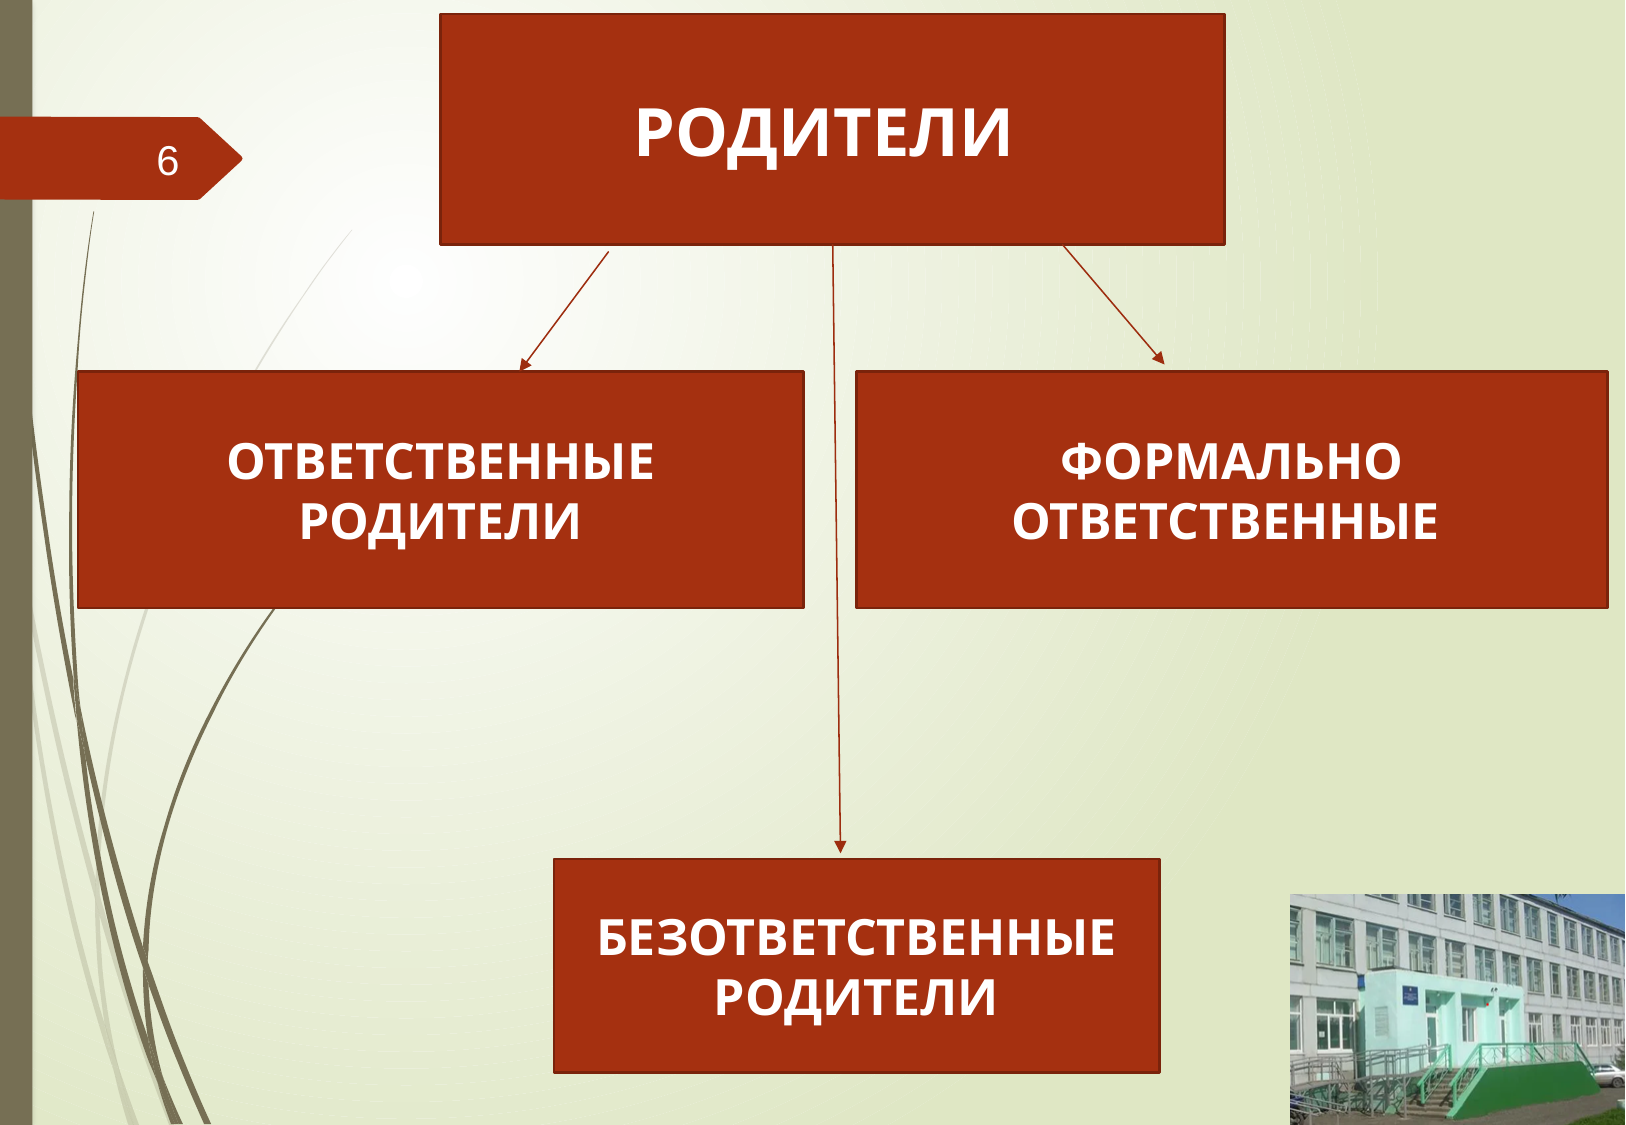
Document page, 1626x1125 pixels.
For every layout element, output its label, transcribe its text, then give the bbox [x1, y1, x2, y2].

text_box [519, 251, 609, 372]
slide_number 6 [90, 129, 195, 190]
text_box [832, 244, 841, 854]
text_box ОТВЕТСТВЕННЫЕ РОДИТЕЛИ [77, 370, 805, 609]
picture [1289, 894, 1625, 1125]
text_box РОДИТЕЛИ [439, 13, 1226, 246]
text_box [1062, 244, 1165, 365]
text_box ФОРМАЛЬНО ОТВЕТСТВЕННЫЕ [855, 370, 1609, 609]
text_box БЕЗОТВЕТСТВЕННЫЕ РОДИТЕЛИ [553, 858, 1161, 1074]
